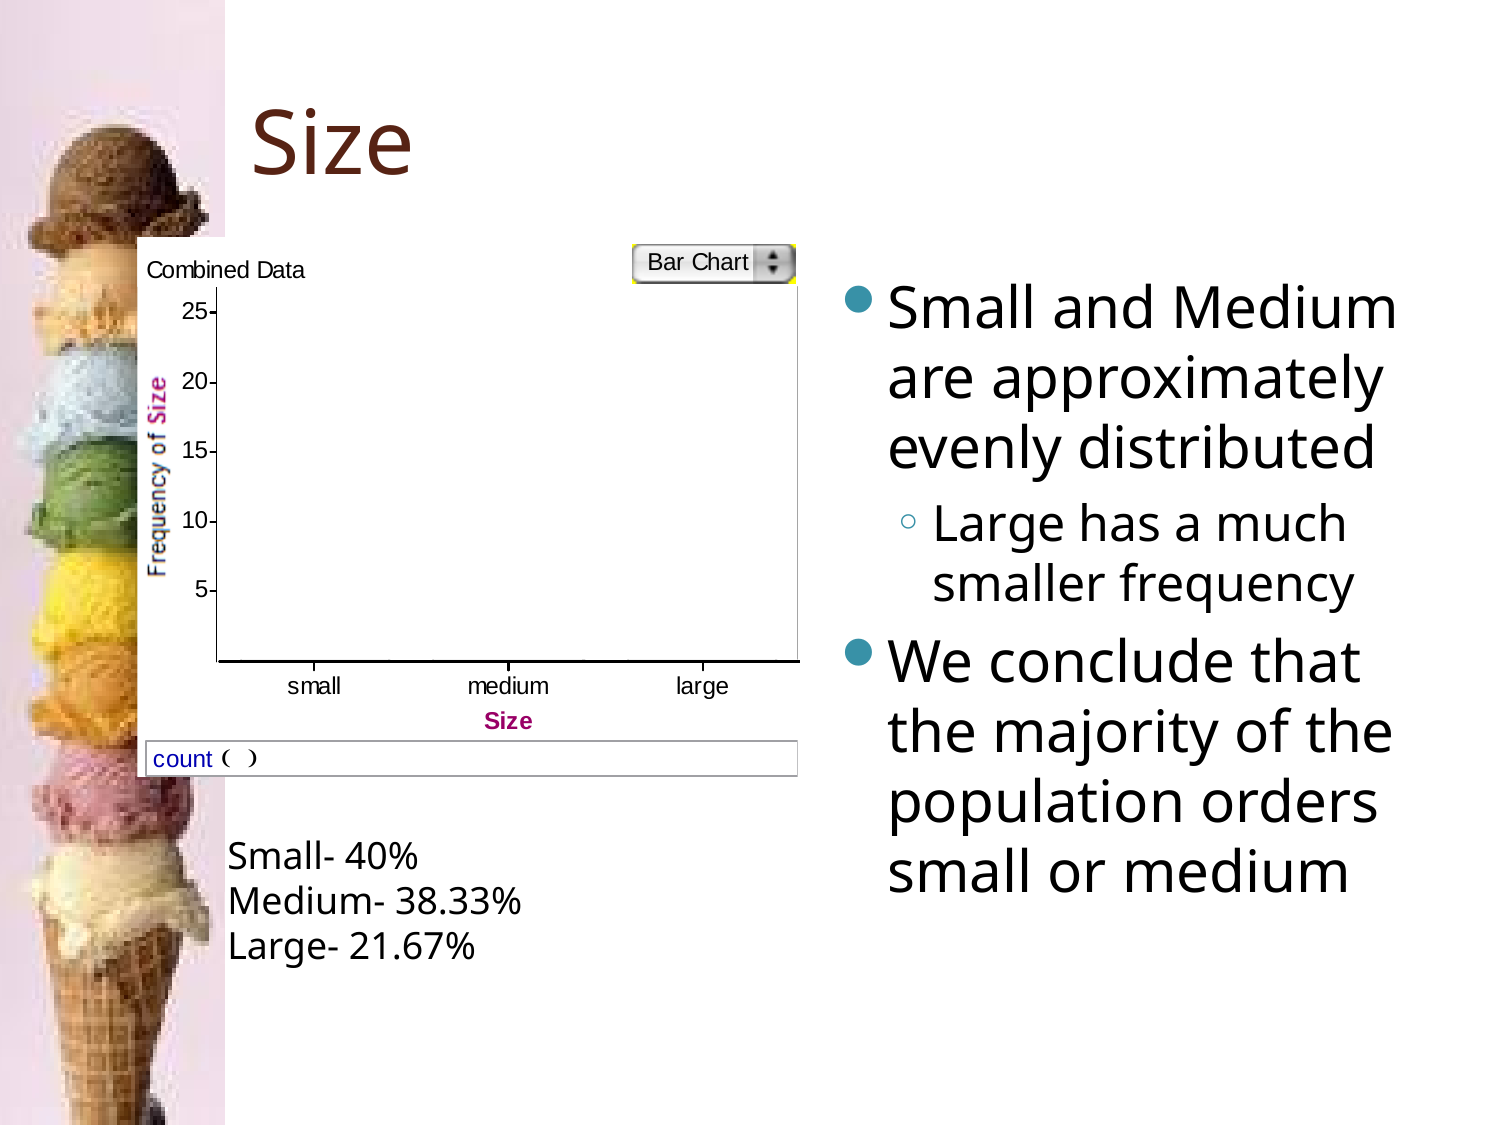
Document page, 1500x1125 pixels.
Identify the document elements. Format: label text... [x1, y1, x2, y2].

list Small and Medium are approximately evenly distributed Large has a much smaller frequency We conclude that the majority of the population orders small or medium [812, 262, 1476, 1006]
title Size [235, 45, 1466, 233]
picture [0, 0, 801, 1125]
text_box Small- 40% Medium- 38.33% Large- 21.67% [233, 824, 838, 975]
